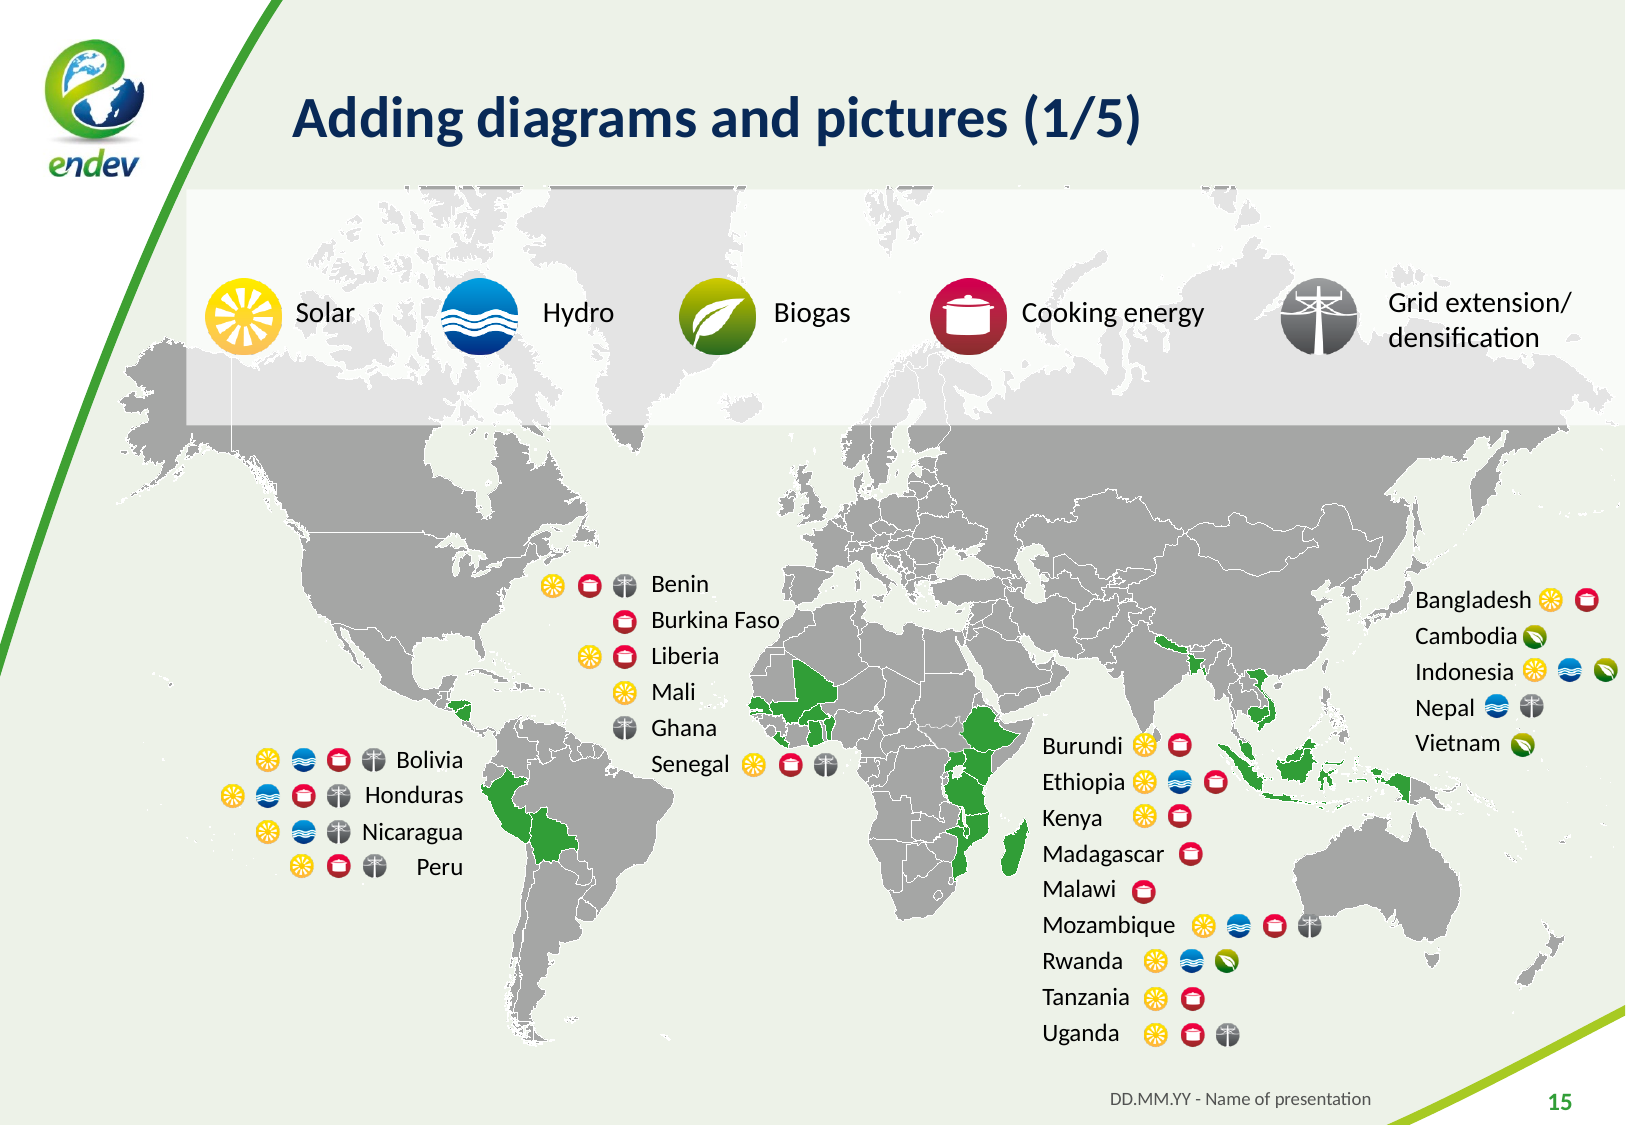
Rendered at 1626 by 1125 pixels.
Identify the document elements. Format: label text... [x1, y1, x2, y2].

footer DD.MM.YY - Name of presentation [871, 1072, 1387, 1124]
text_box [92, 185, 1625, 1058]
picture [32, 39, 157, 177]
title Adding diagrams and pictures (1/5) [292, 7, 1557, 158]
slide_number 15 [1516, 1074, 1604, 1125]
